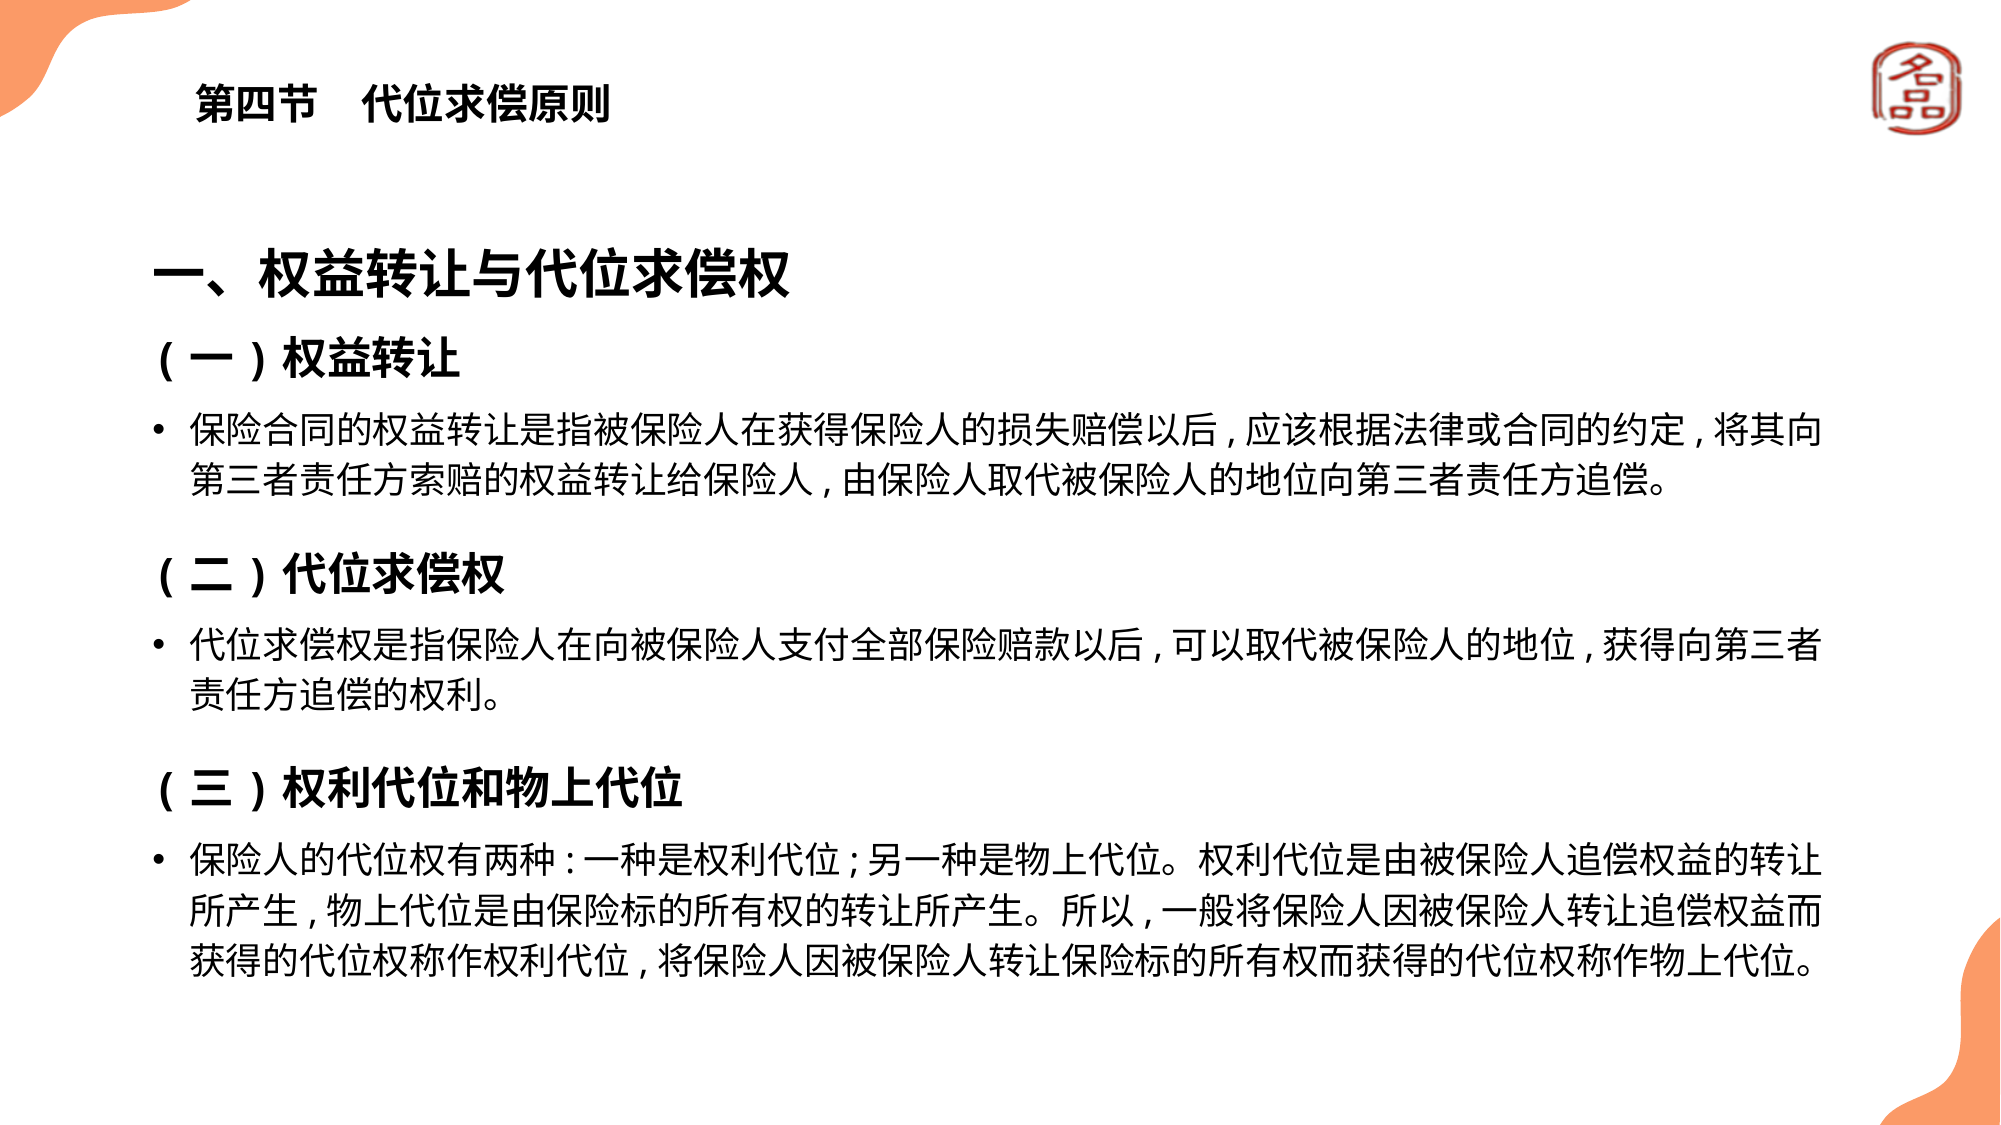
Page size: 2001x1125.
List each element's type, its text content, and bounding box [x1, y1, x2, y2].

list 一、权益转让与代位求偿权 (一)权益转让 保险合同的权益转让是指被保险人在获得保险人的损失赔偿以后,应该根据法律或合同的约定,将其向第三者责任方索赔的权益转让给保险人,由保险人取代被保险人的地位向第三者责任方追偿。 (二)代位求偿权 代位求偿权是指保险人在向被保险人支付全部保险赔款以后,可以取代被保险人的地位,获得向第三者责任方追偿的权利。 (三)权利代位和物上代位 保险人的代位权有两种:一种是权利代位;另一种是物上代位。权利代位是由被保险人追偿权益的转让所产生,物上代位是由保险标的所有权的转让所产生。所以,一般将保险人因被保险人转让追偿权益而获得的代位权称作权利代位,将保险人因被保险人转让保险标的所有权而获得的代位权称作物上代位。 [137, 217, 1863, 1031]
picture [1861, 10, 1990, 147]
title 第四节 代位求偿原则 [137, 60, 1863, 152]
